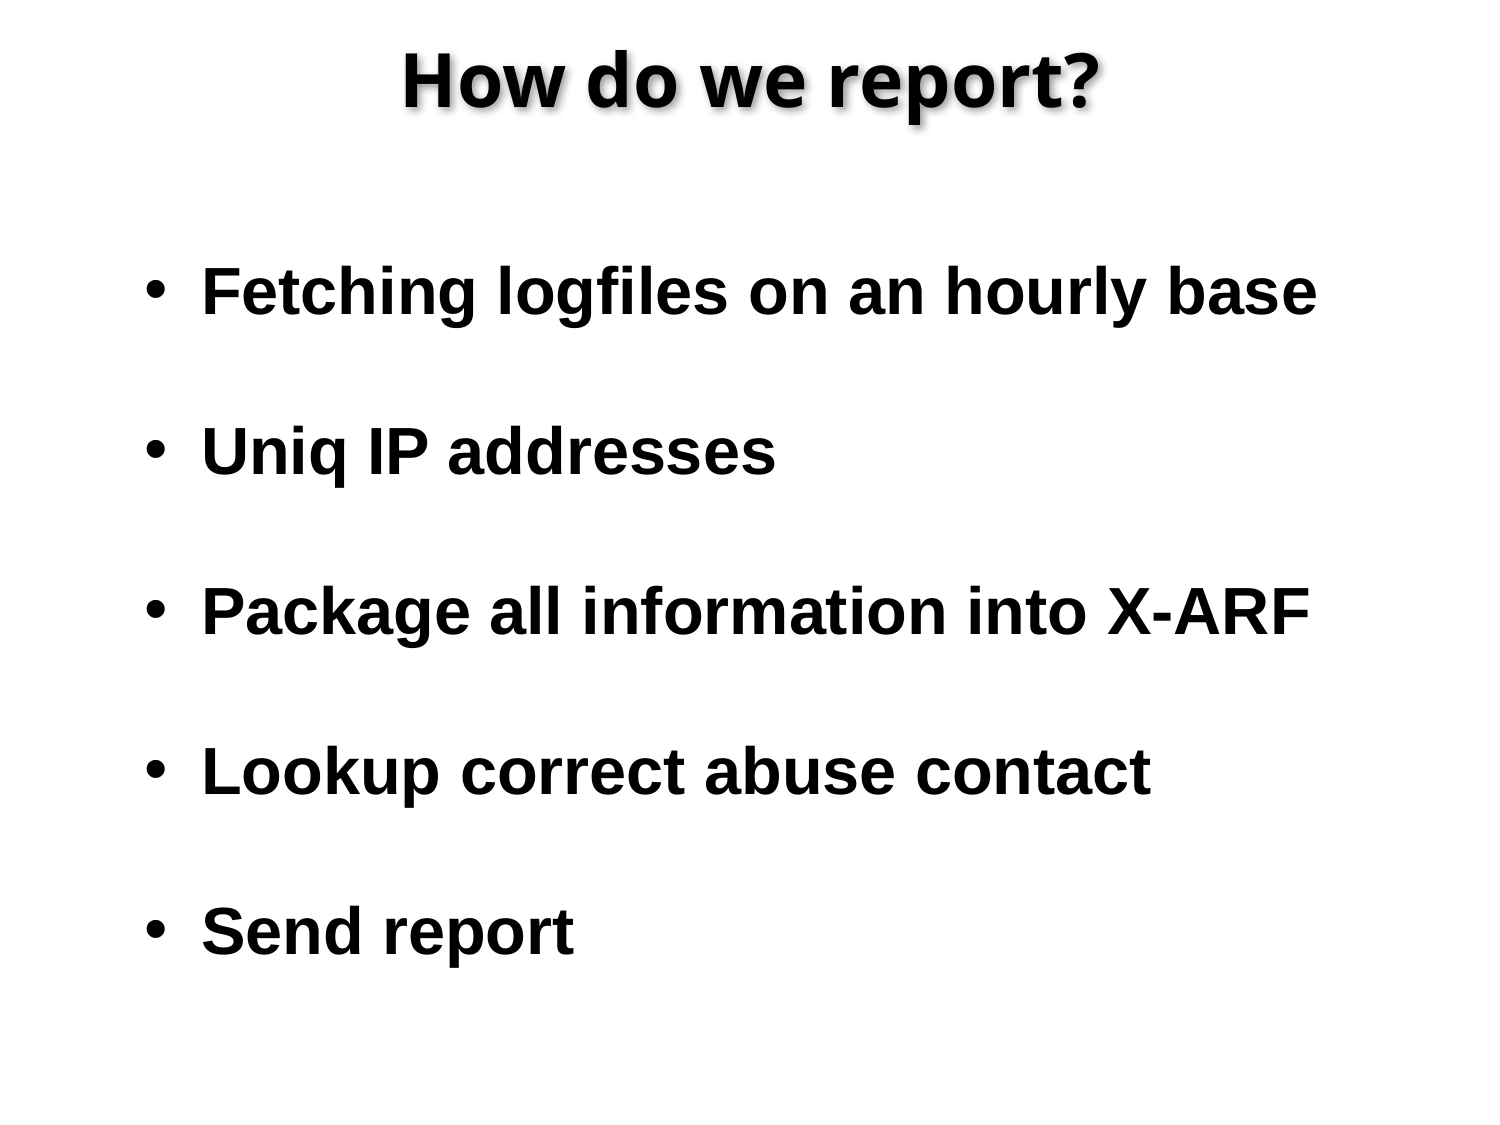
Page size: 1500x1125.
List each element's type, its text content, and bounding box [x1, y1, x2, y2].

text_box How do we report? [0, 30, 1500, 125]
text_box Fetching logfiles on an hourly base Uniq IP addresses Package all information into X-ARF Lookup correct abuse contact Send report [129, 160, 1400, 1096]
